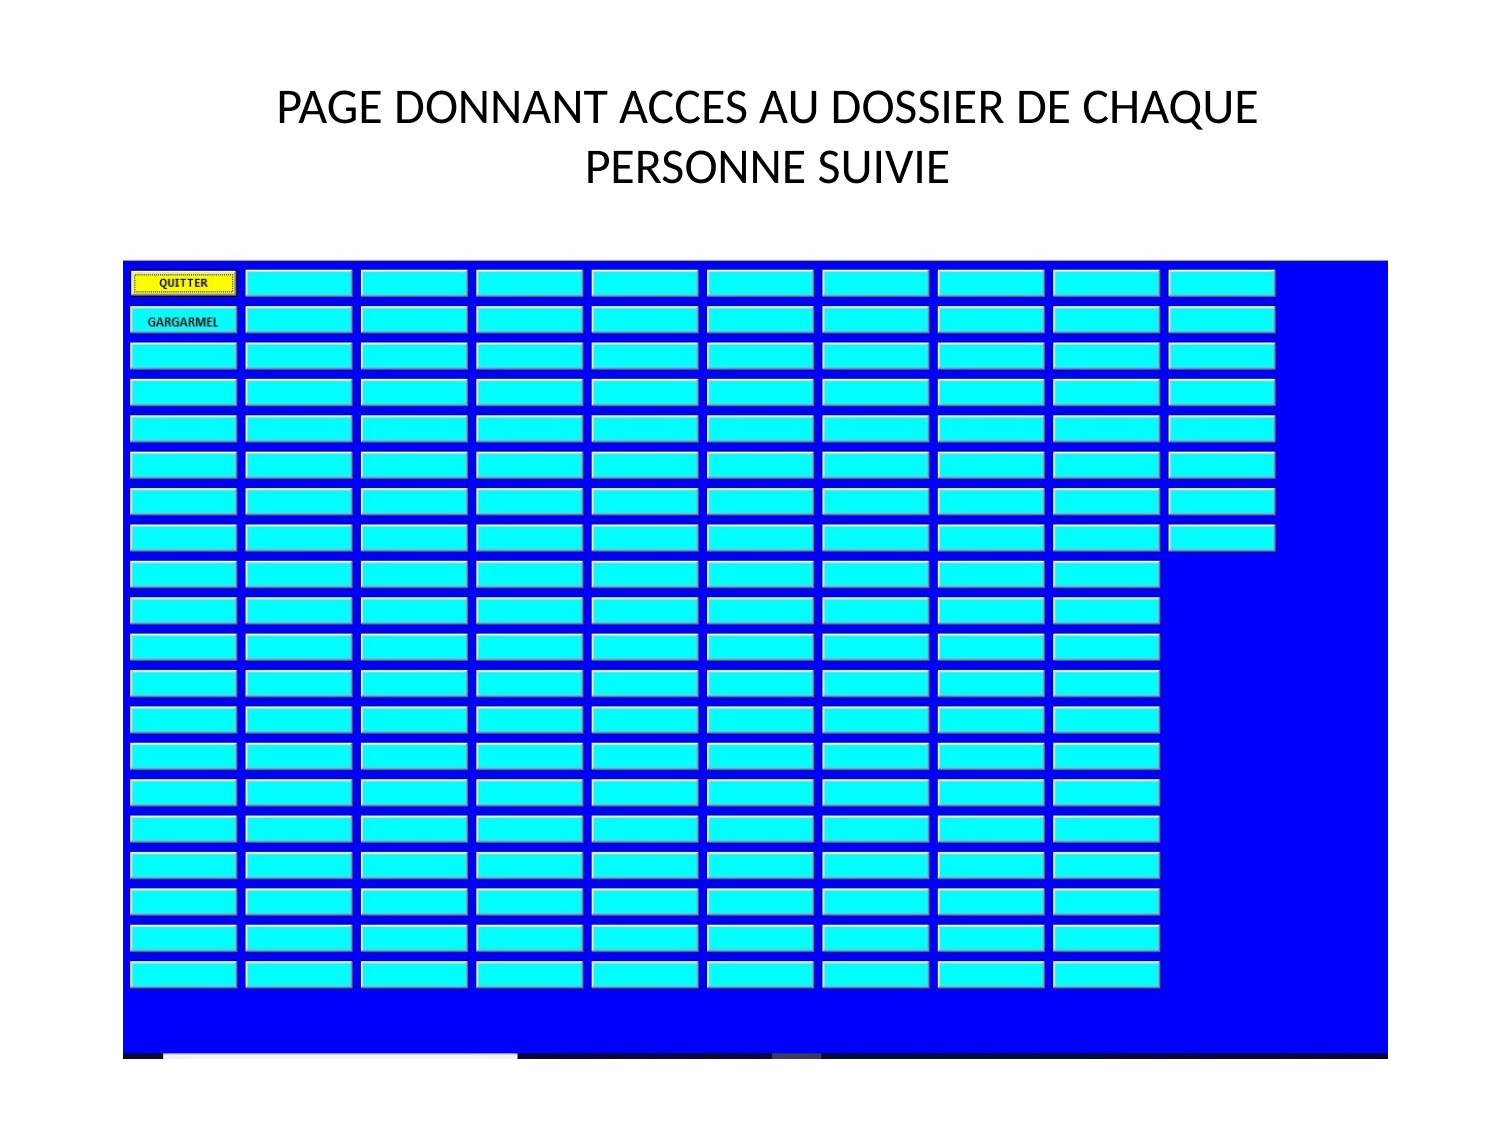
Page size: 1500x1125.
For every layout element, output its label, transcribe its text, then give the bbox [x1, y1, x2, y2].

text_box PAGE DONNANT ACCES AU DOSSIER DE CHAQUE PERSONNE SUIVIE [147, 66, 1388, 202]
picture [123, 255, 1389, 1059]
